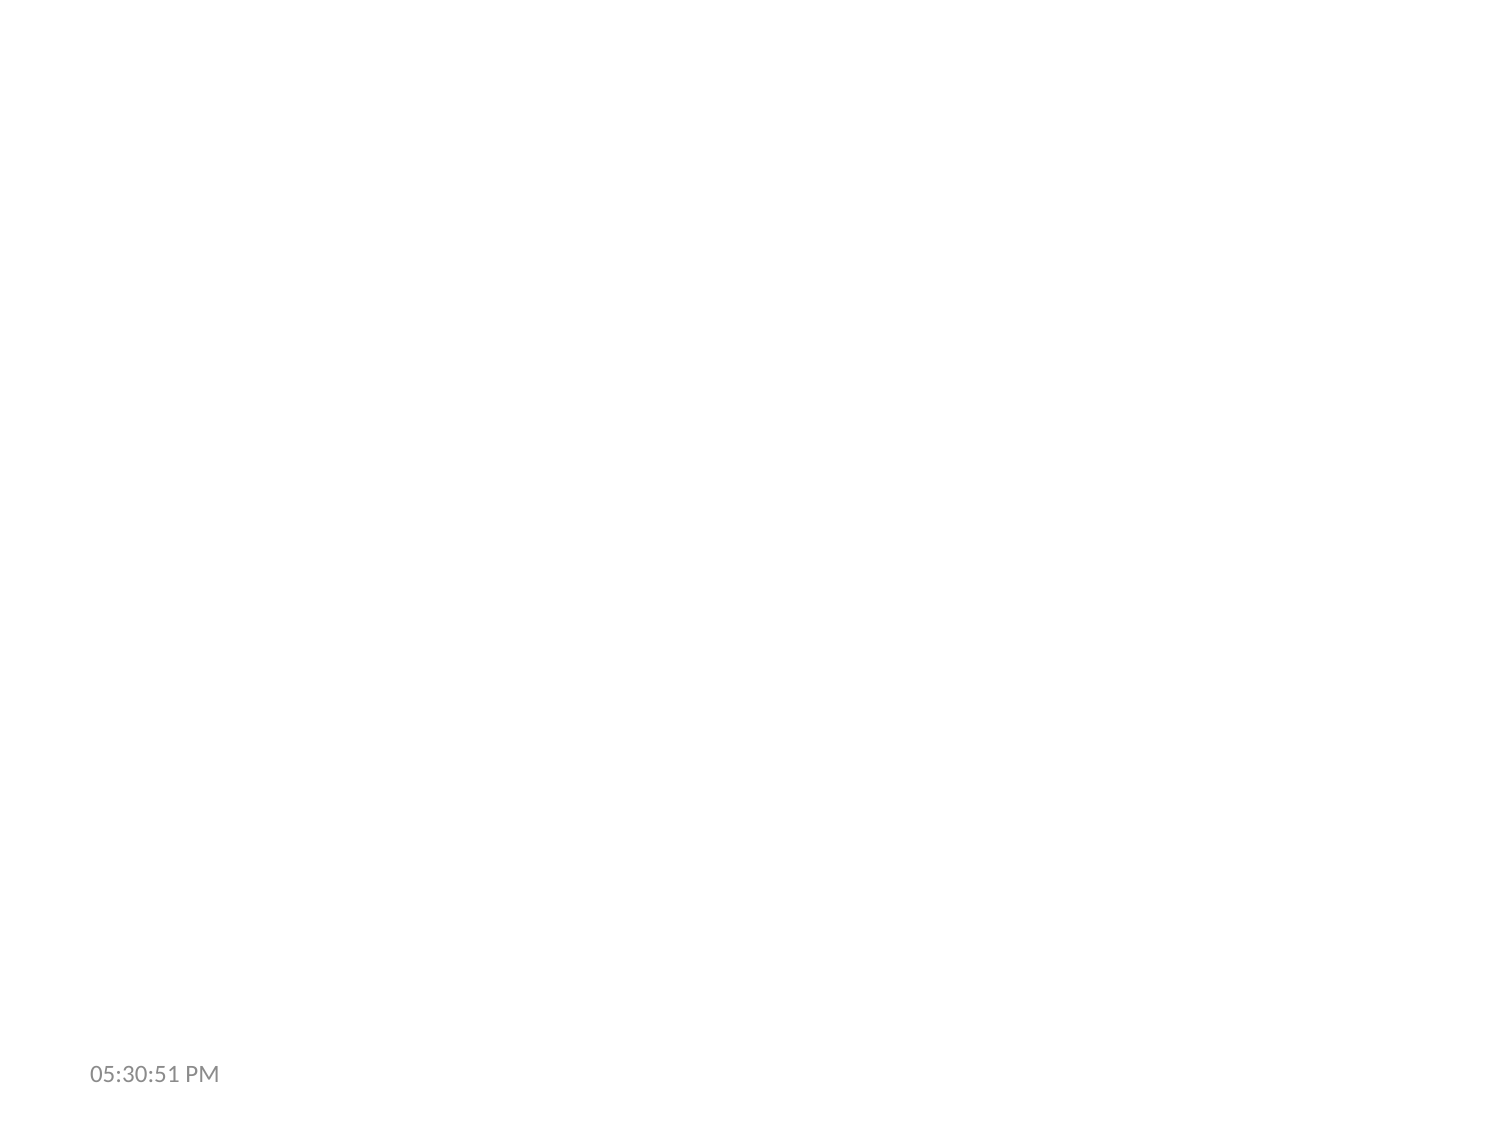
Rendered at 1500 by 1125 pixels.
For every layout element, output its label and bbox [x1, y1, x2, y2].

slide_number [75, 1042, 425, 1103]
